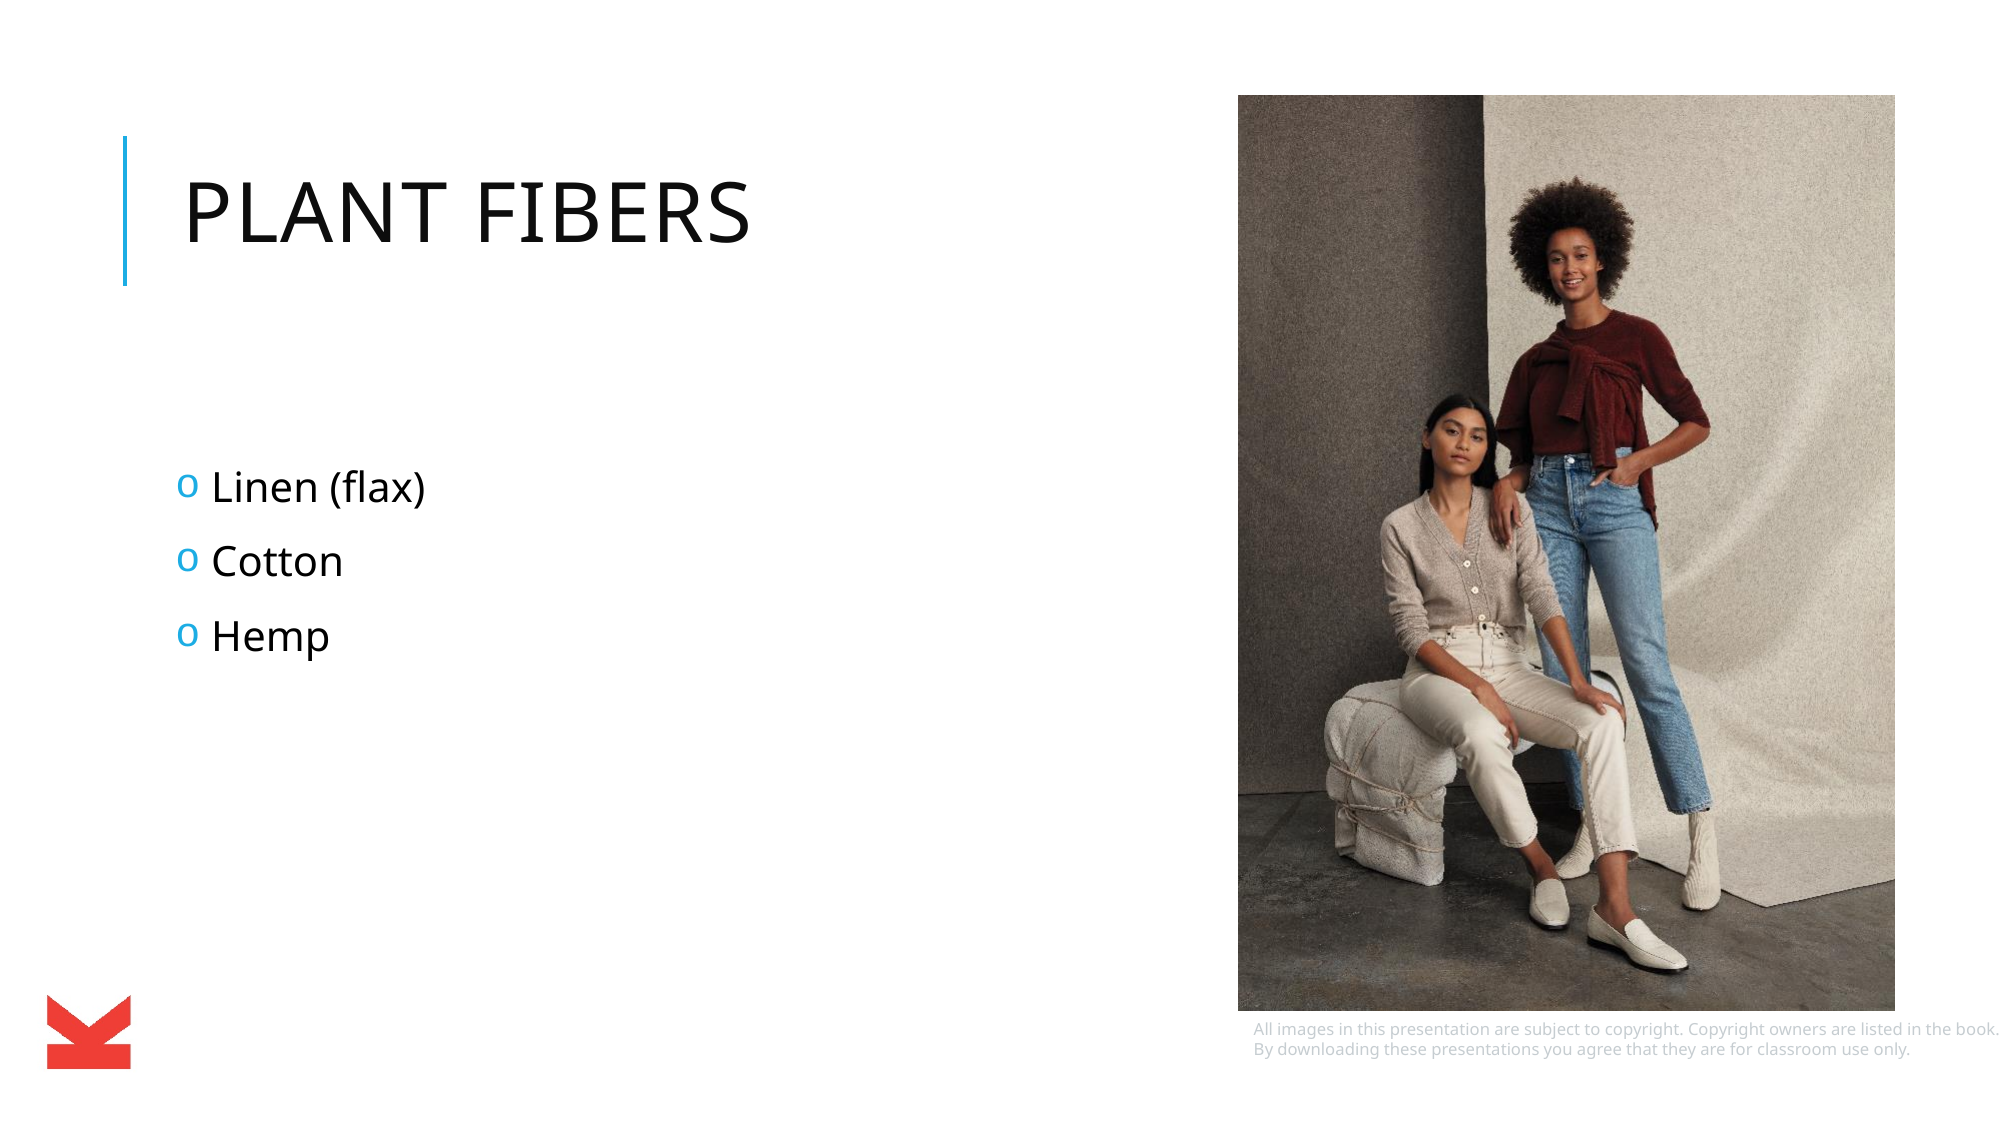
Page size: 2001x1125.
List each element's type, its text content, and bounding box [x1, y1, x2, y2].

title Plant Fibers [168, 96, 1137, 342]
picture [26, 973, 151, 1097]
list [1238, 95, 1896, 1012]
list Linen (flax) Cotton Hemp [168, 375, 1137, 1020]
text_box All images in this presentation are subject to copyright. Copyright owners are listed in the book. By downloading these presentations you agree that they are for classroom use only. [1238, 1010, 2000, 1066]
